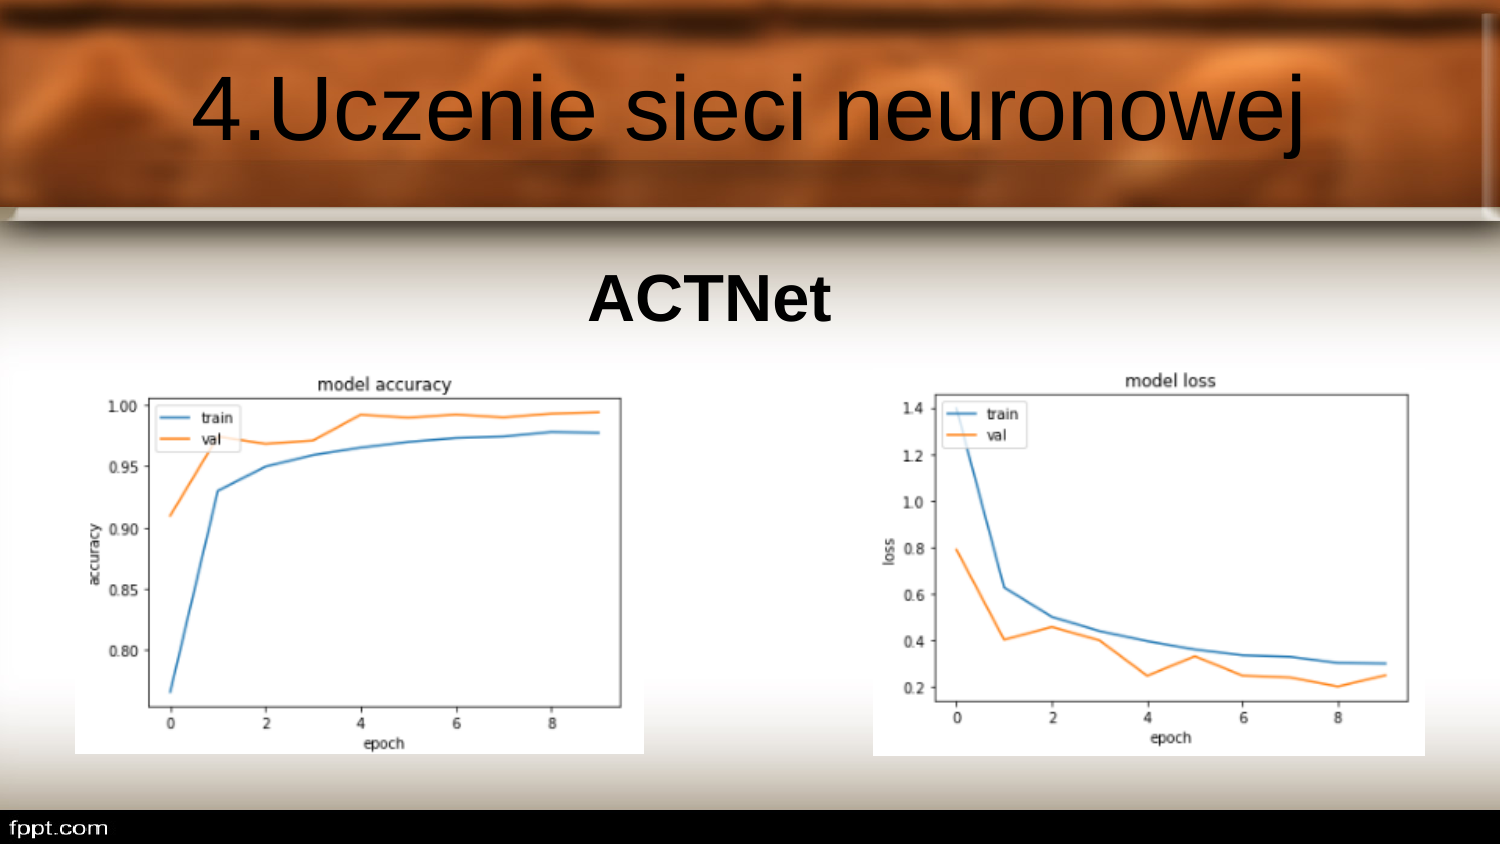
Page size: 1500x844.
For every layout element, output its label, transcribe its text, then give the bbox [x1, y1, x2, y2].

text_box ACTNet [572, 239, 916, 350]
title 4.Uczenie sieci neuronowej [75, 33, 1425, 175]
picture [0, 0, 1500, 844]
